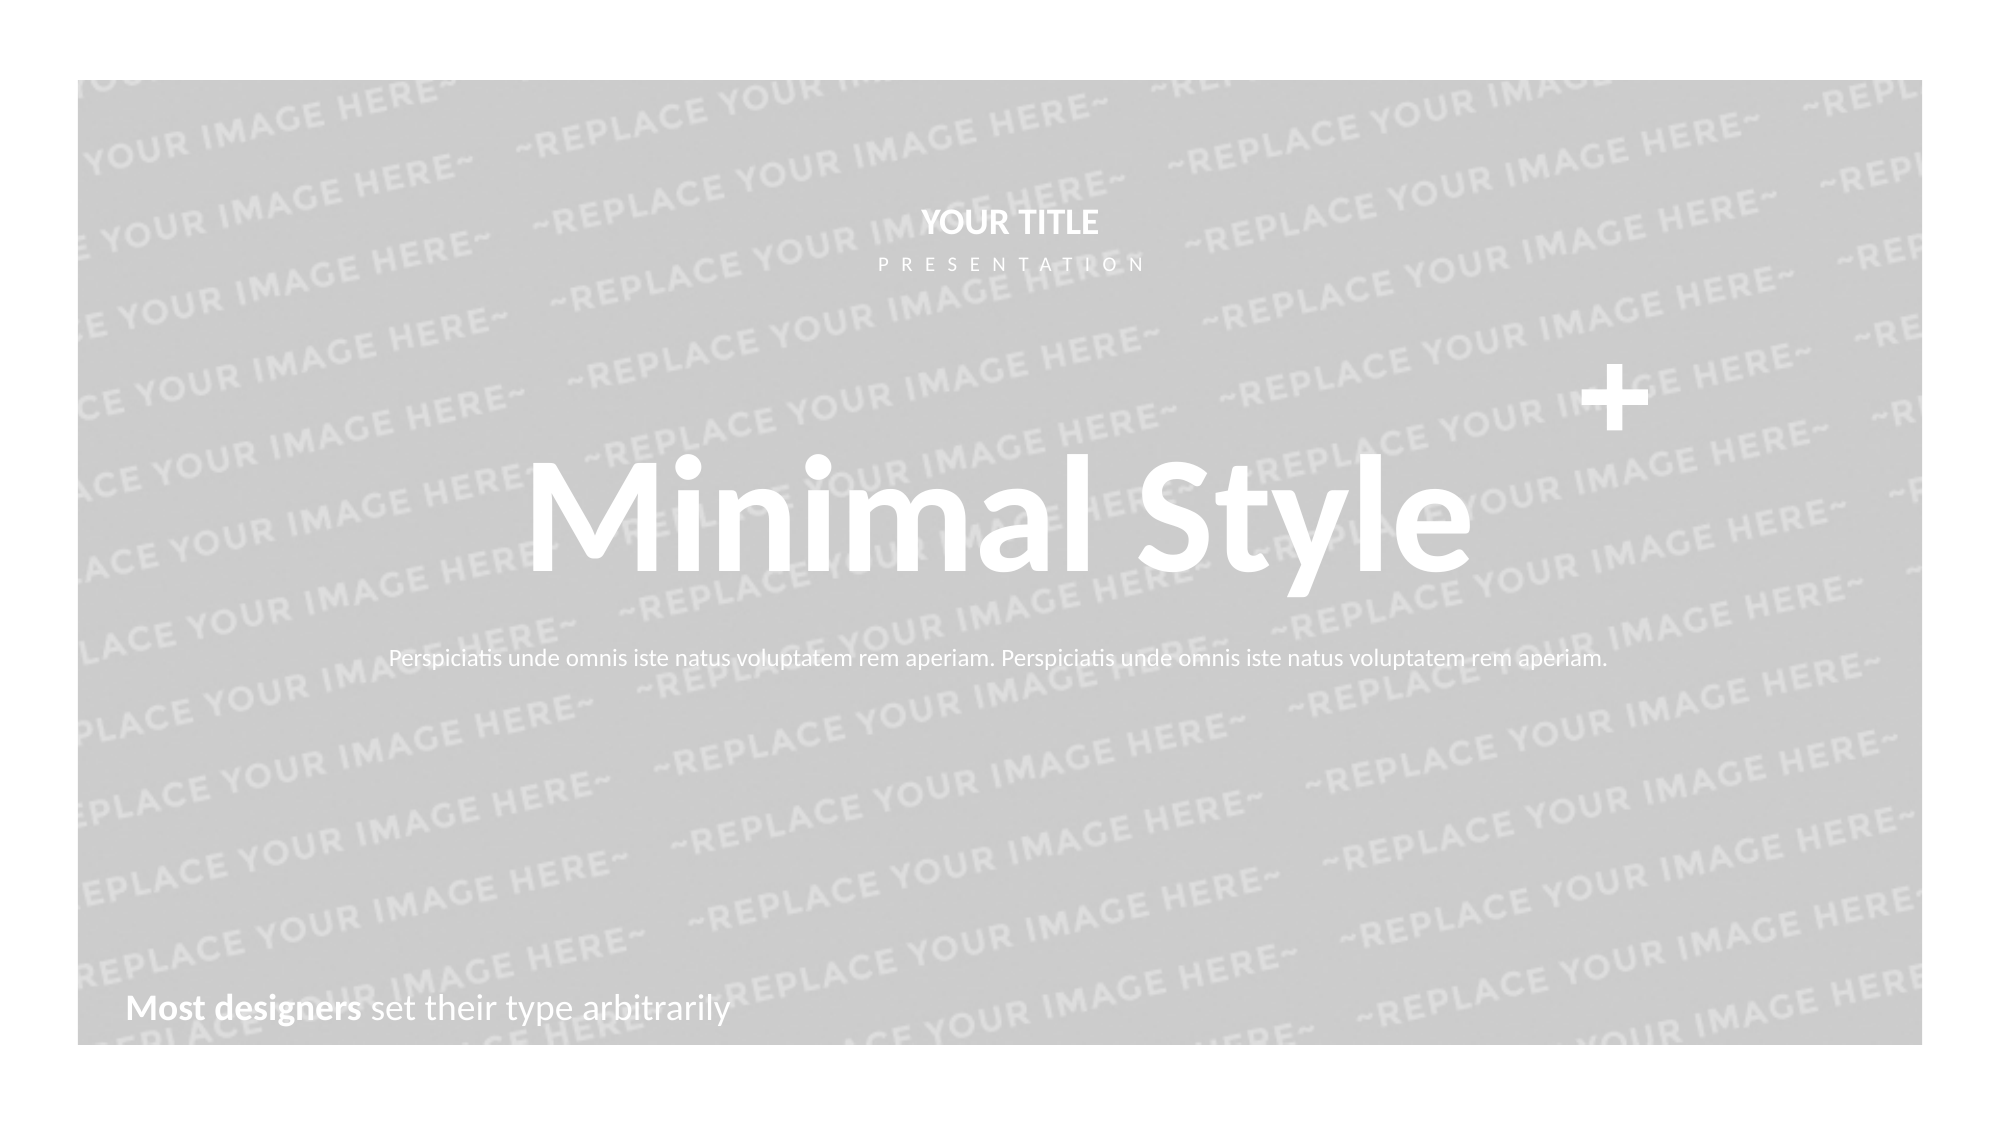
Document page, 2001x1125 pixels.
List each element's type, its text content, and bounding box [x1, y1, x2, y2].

text_box [1581, 363, 1649, 431]
text_box PRESENTATION [863, 242, 1158, 283]
text_box Perspiciatis unde omnis iste natus voluptatem rem aperiam. Perspiciatis unde omnis iste natus voluptatem rem aperiam. [241, 619, 1759, 679]
text_box Most designers set their type arbitrarily [110, 975, 747, 1036]
text_box YOUR TITLE [906, 189, 1115, 242]
text_box Minimal Style [507, 397, 1493, 612]
picture [77, 80, 1923, 1045]
